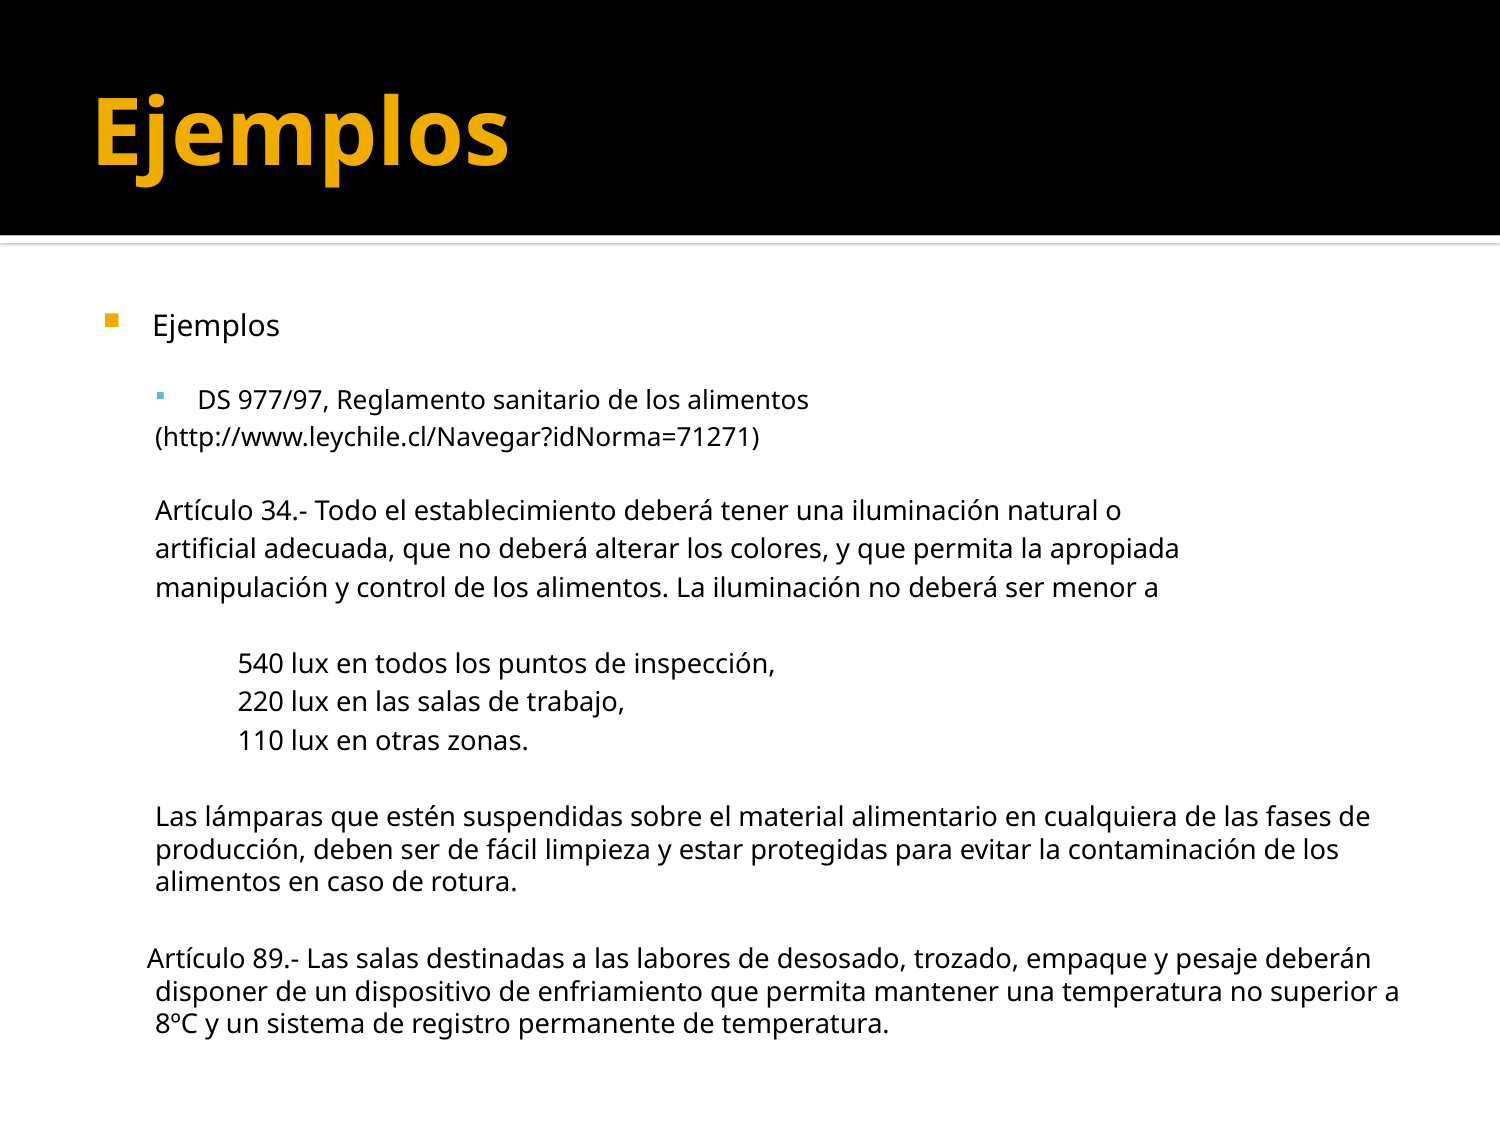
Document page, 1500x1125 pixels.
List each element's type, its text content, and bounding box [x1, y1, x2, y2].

title Ejemplos [75, 25, 1425, 231]
list Ejemplos DS 977/97, Reglamento sanitario de los alimentos (http://www.leychile.cl/Navegar?idNorma=71271) Artículo 34.- Todo el establecimiento deberá tener una iluminación natural o artificial adecuada, que no deberá alterar los colores, y que permita la apropiada manipulación y control de los alimentos. La iluminación no deberá ser menor a 540 lux en todos los puntos de inspección, 220 lux en las salas de trabajo, 110 lux en otras zonas. Las lámparas que estén suspendidas sobre el material alimentario en cualquiera de las fases de producción, deben ser de fácil limpieza y estar protegidas para evitar la contaminación de los alimentos en caso de rotura. Artículo 89.- Las salas destinadas a las labores de desosado, trozado, empaque y pesaje deberán disponer de un dispositivo de enfriamiento que permita mantener una temperatura no superior a 8ºC y un sistema de registro permanente de temperatura. [75, 291, 1425, 1050]
